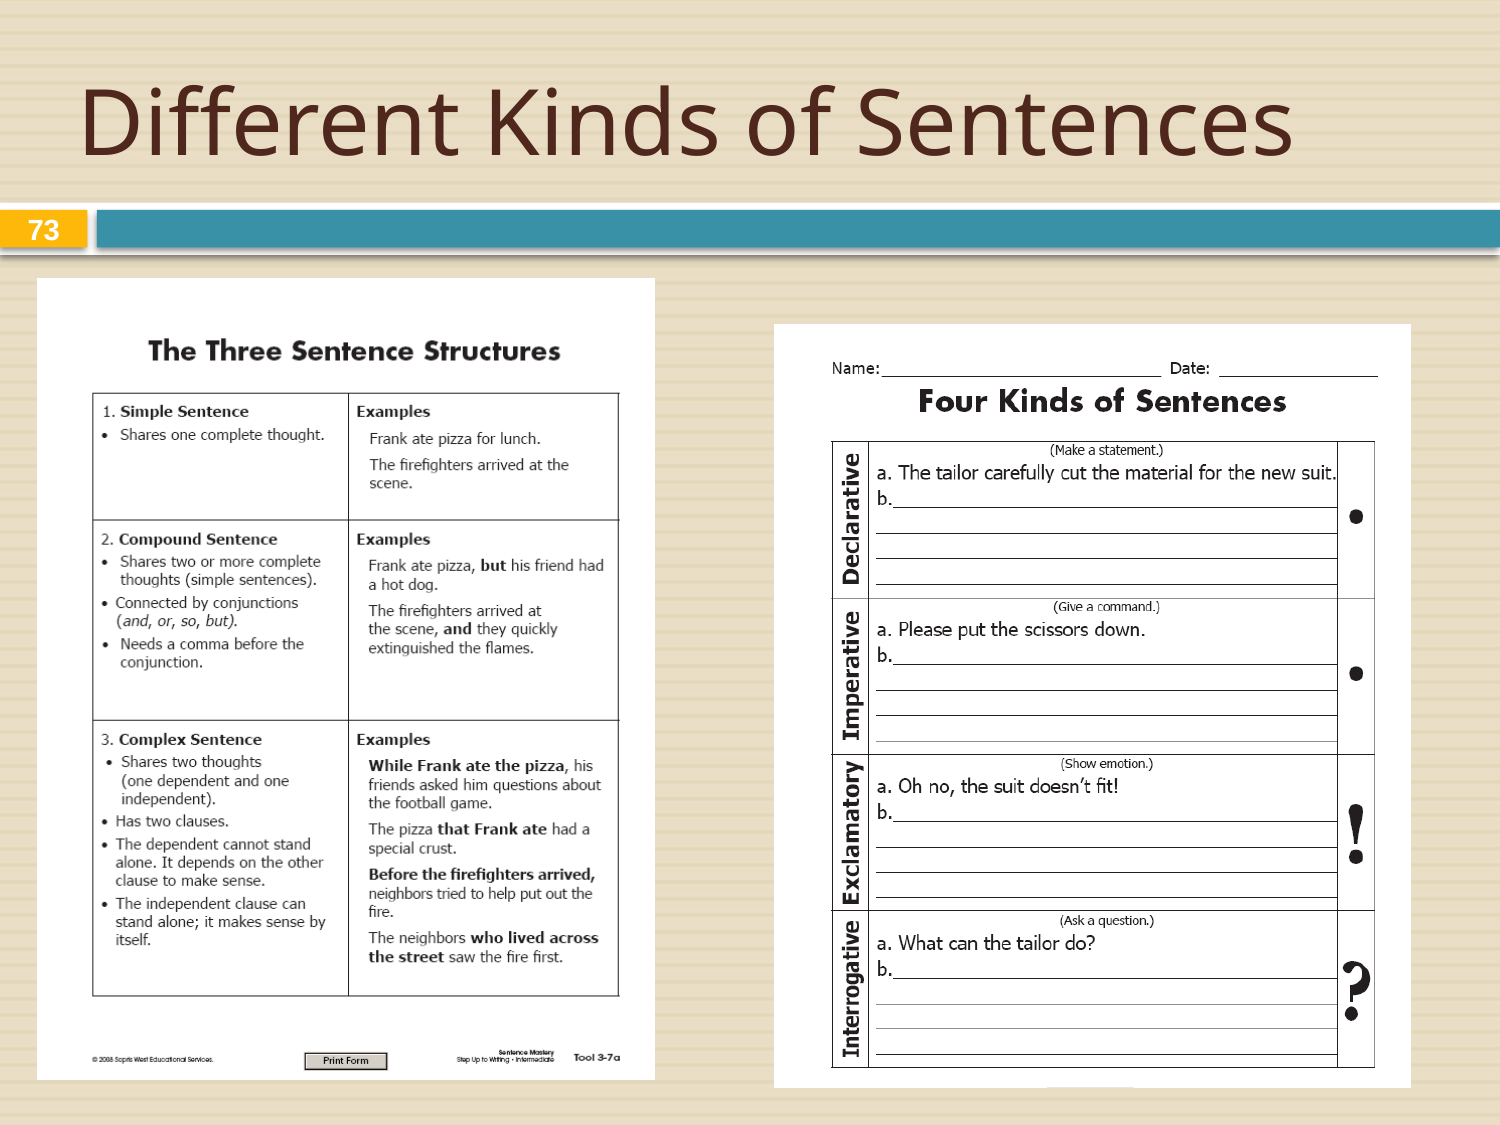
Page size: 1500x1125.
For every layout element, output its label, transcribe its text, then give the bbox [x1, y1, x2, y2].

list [774, 324, 1411, 1088]
title Different Kinds of Sentences [62, 24, 1413, 213]
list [37, 278, 655, 1081]
slide_number 73 [0, 208, 88, 249]
